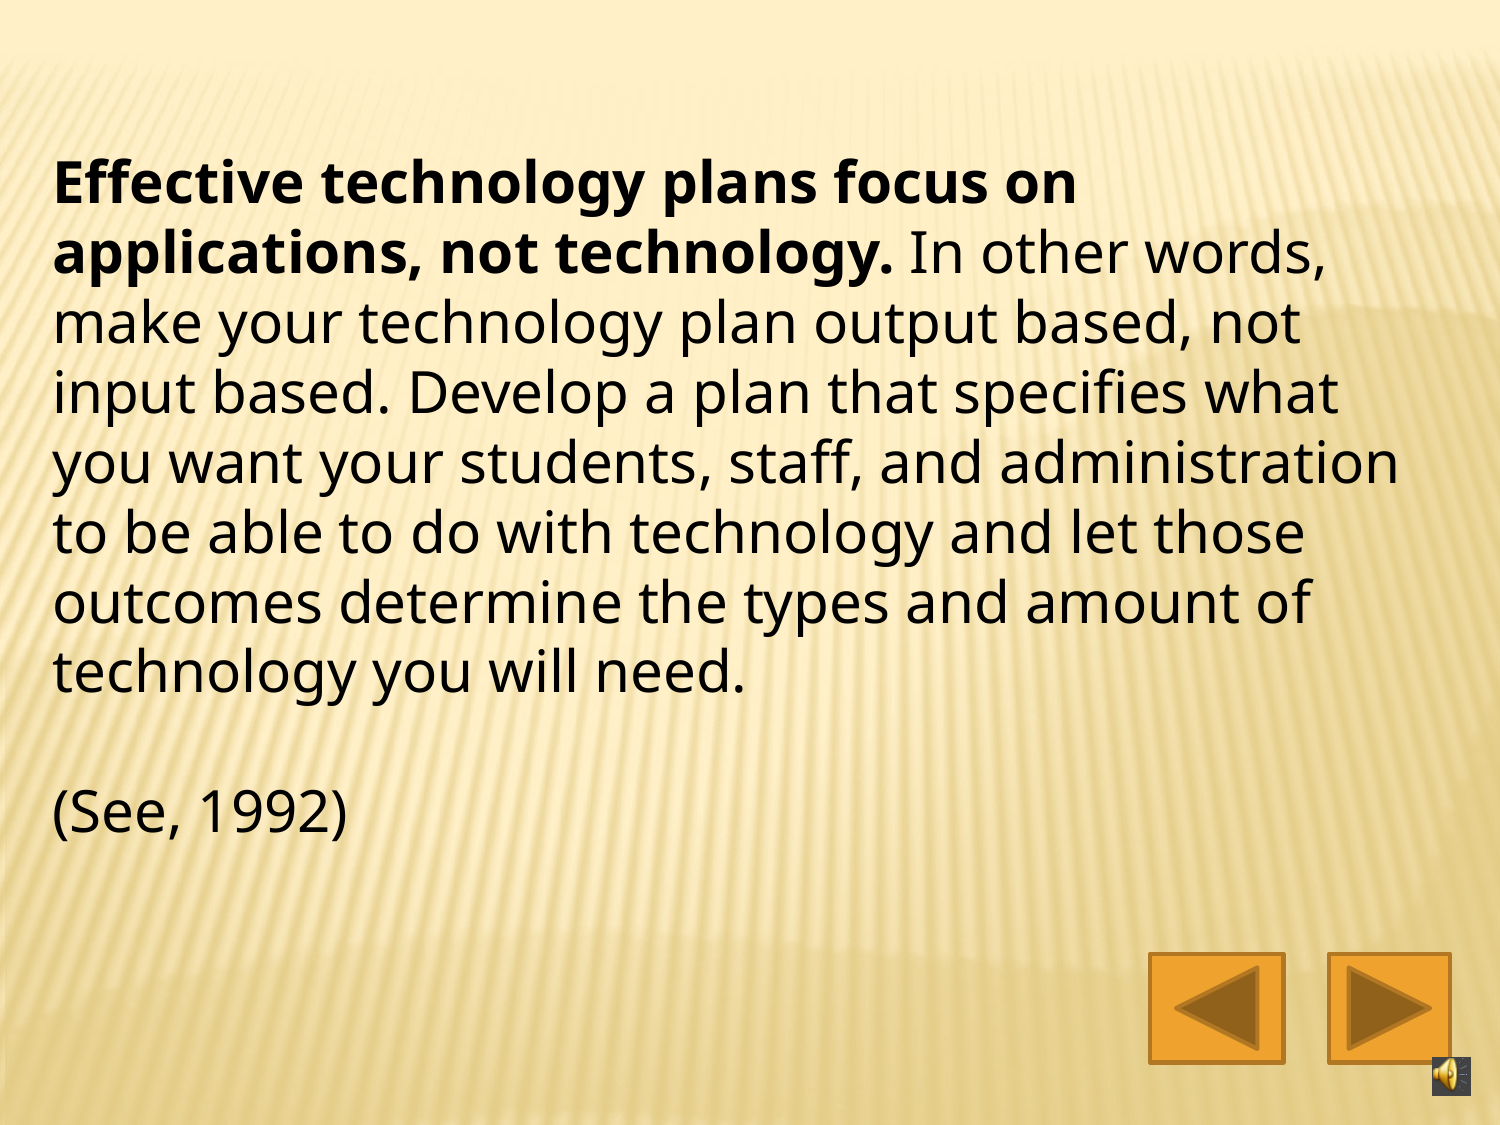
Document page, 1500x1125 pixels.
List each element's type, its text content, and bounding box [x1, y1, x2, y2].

text_box Effective technology plans focus on applications, not technology. In other words, make your technology plan output based, not input based. Develop a plan that specifies what you want your students, staff, and administration to be able to do with technology and let those outcomes determine the types and amount of technology you will need. (See, 1992) [37, 137, 1450, 942]
text_box [1148, 952, 1286, 1065]
picture [1431, 1056, 1472, 1097]
text_box [1327, 952, 1452, 1065]
